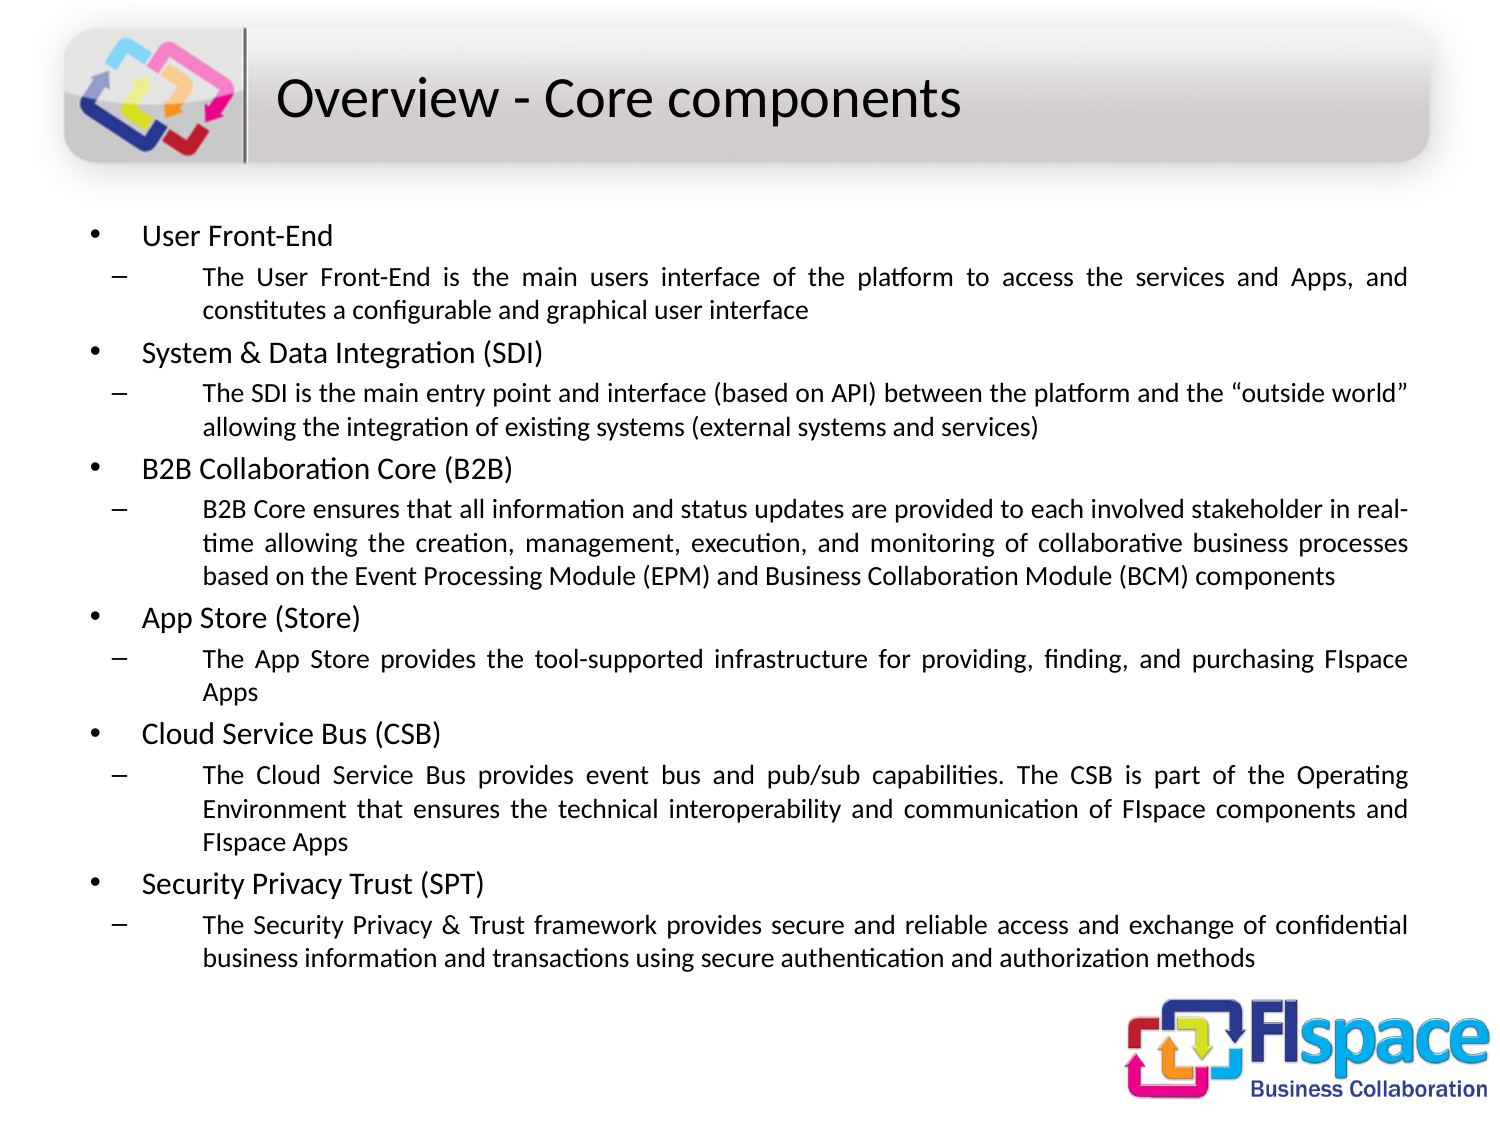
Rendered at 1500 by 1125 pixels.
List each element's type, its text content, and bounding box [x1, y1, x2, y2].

text_box User Front-End The User Front-End is the main users interface of the platform to access the services and Apps, and constitutes a configurable and graphical user interface System & Data Integration (SDI) The SDI is the main entry point and interface (based on API) between the platform and the “outside world” allowing the integration of existing systems (external systems and services) B2B Collaboration Core (B2B) B2B Core ensures that all information and status updates are provided to each involved stakeholder in real-time allowing the creation, management, execution, and monitoring of collaborative business processes based on the Event Processing Module (EPM) and Business Collaboration Module (BCM) components App Store (Store) The App Store provides the tool-supported infrastructure for providing, finding, and purchasing FIspace Apps Cloud Service Bus (CSB) The Cloud Service Bus provides event bus and pub/sub capabilities. The CSB is part of the Operating Environment that ensures the technical interoperability and communication of FIspace components and FIspace Apps Security Privacy Trust (SPT) The Security Privacy & Trust framework provides secure and reliable access and exchange of confidential business information and transactions using secure authentication and authorization methods [74, 207, 1425, 988]
picture [1118, 993, 1496, 1101]
title Overview - Core components [261, 39, 1401, 149]
picture [0, 0, 1500, 253]
